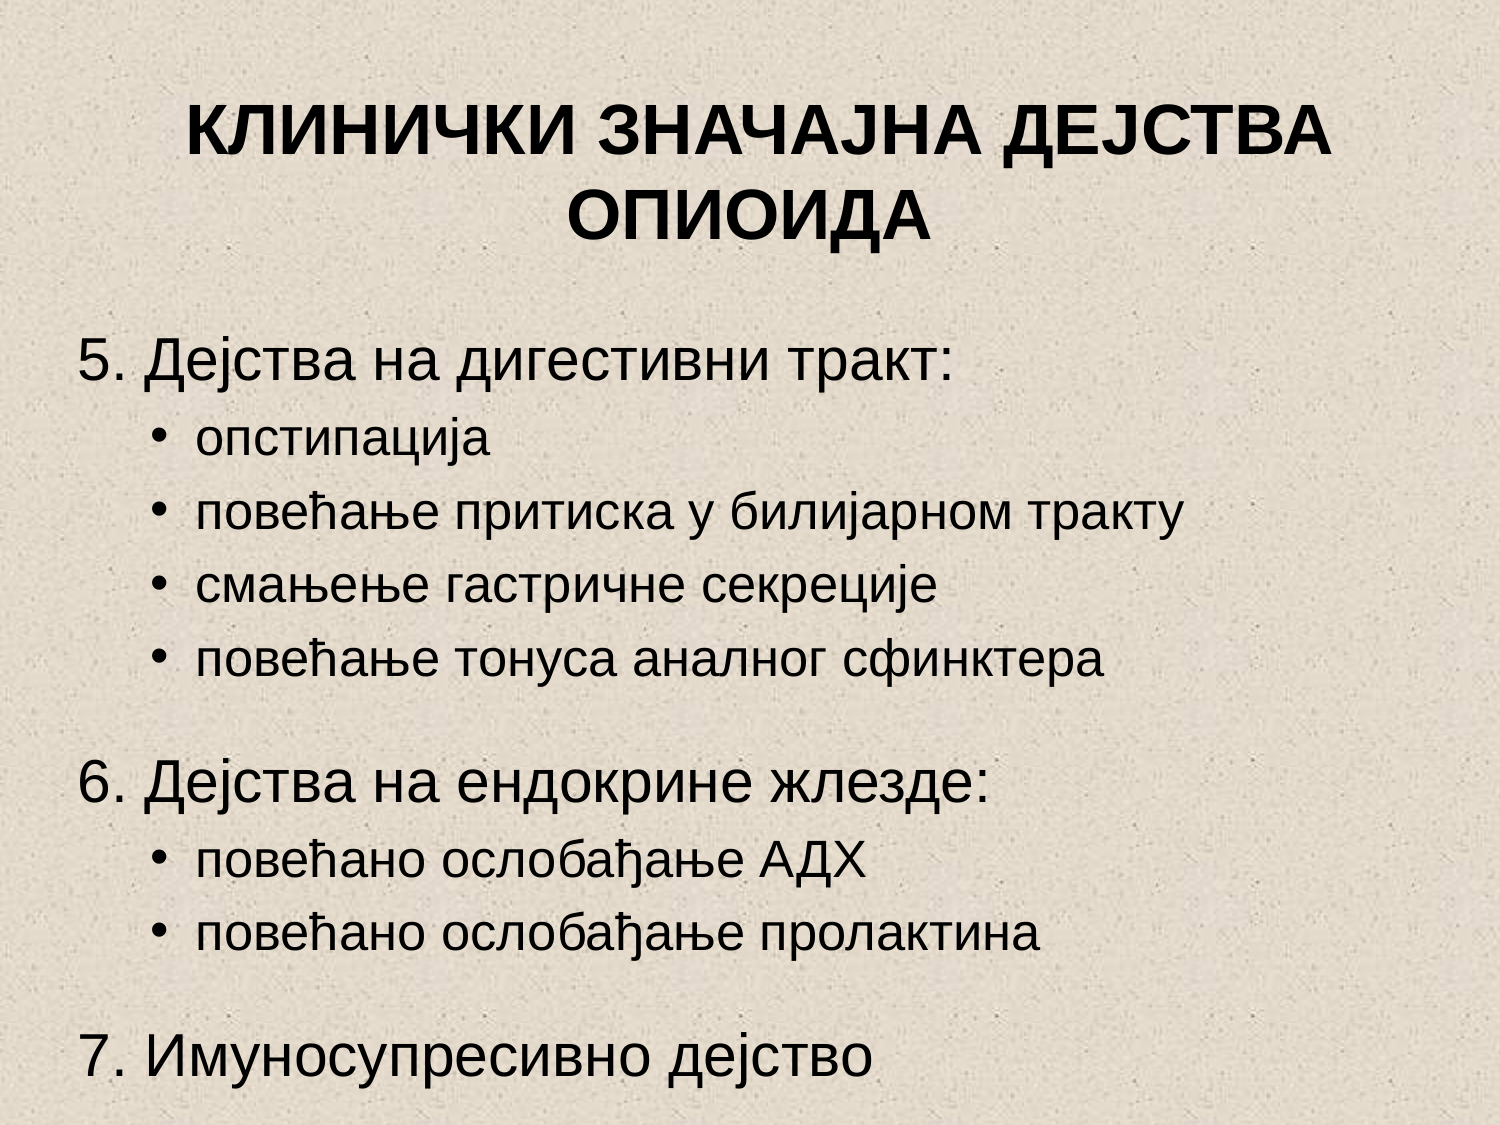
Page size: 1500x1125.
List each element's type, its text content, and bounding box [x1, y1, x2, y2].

list 5. Дејства на дигестивни тракт: опстипација повећање притиска у билијарном тракту смањење гастричне секреције повећање тонуса аналног сфинктера 6. Дејства на ендокрине жлезде: повећано ослобађање АДХ повећано ослобађање пролактина 7. Имуносупресивно дејство [62, 312, 1463, 1100]
title КЛИНИЧКИ ЗНАЧАЈНА ДЕЈСТВА ОПИОИДА [75, 75, 1425, 263]
picture [0, 0, 1500, 1125]
